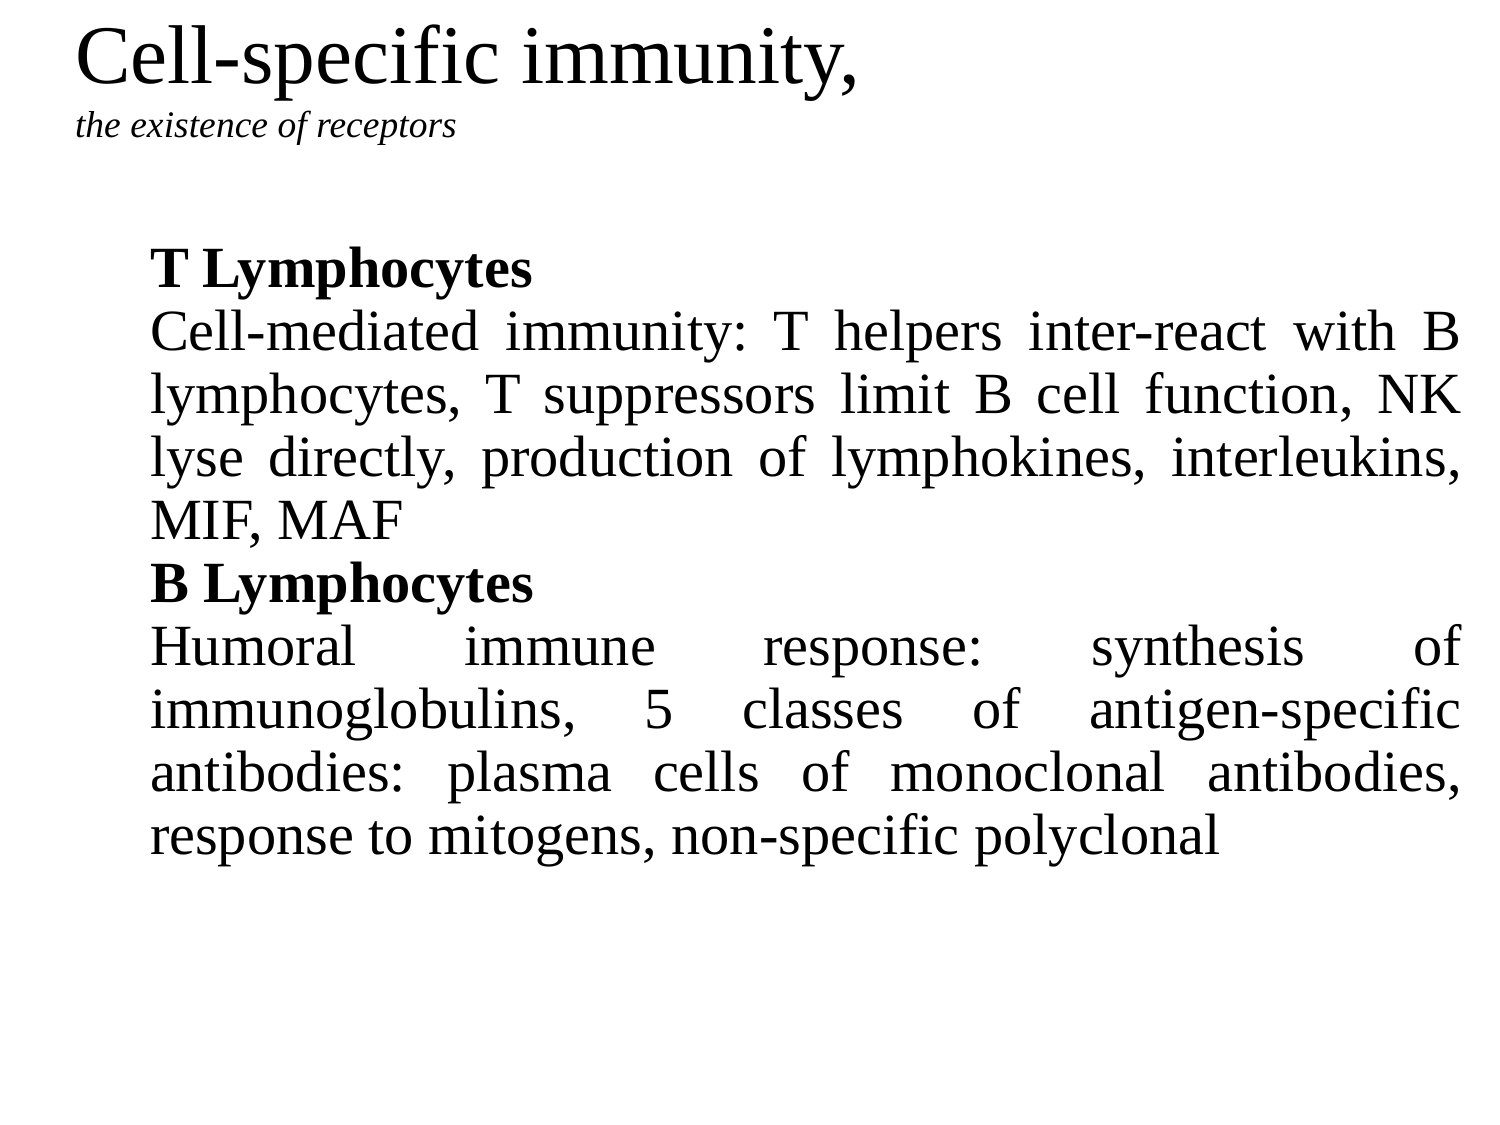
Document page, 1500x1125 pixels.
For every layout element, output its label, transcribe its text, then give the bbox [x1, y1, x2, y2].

list T Lymphocytes Cell-mediated immunity: T helpers inter-react with B lymphocytes, T suppressors limit B cell function, NK lyse directly, production of lymphokines, interleukins, MIF, MAF B Lymphocytes Humoral immune response: synthesis of immunoglobulins, 5 classes of antigen-specific antibodies: plasma cells of monoclonal antibodies, response to mitogens, non-specific polyclonal [75, 237, 1463, 874]
title Cell-specific immunity, the existence of receptors [75, 0, 1425, 147]
